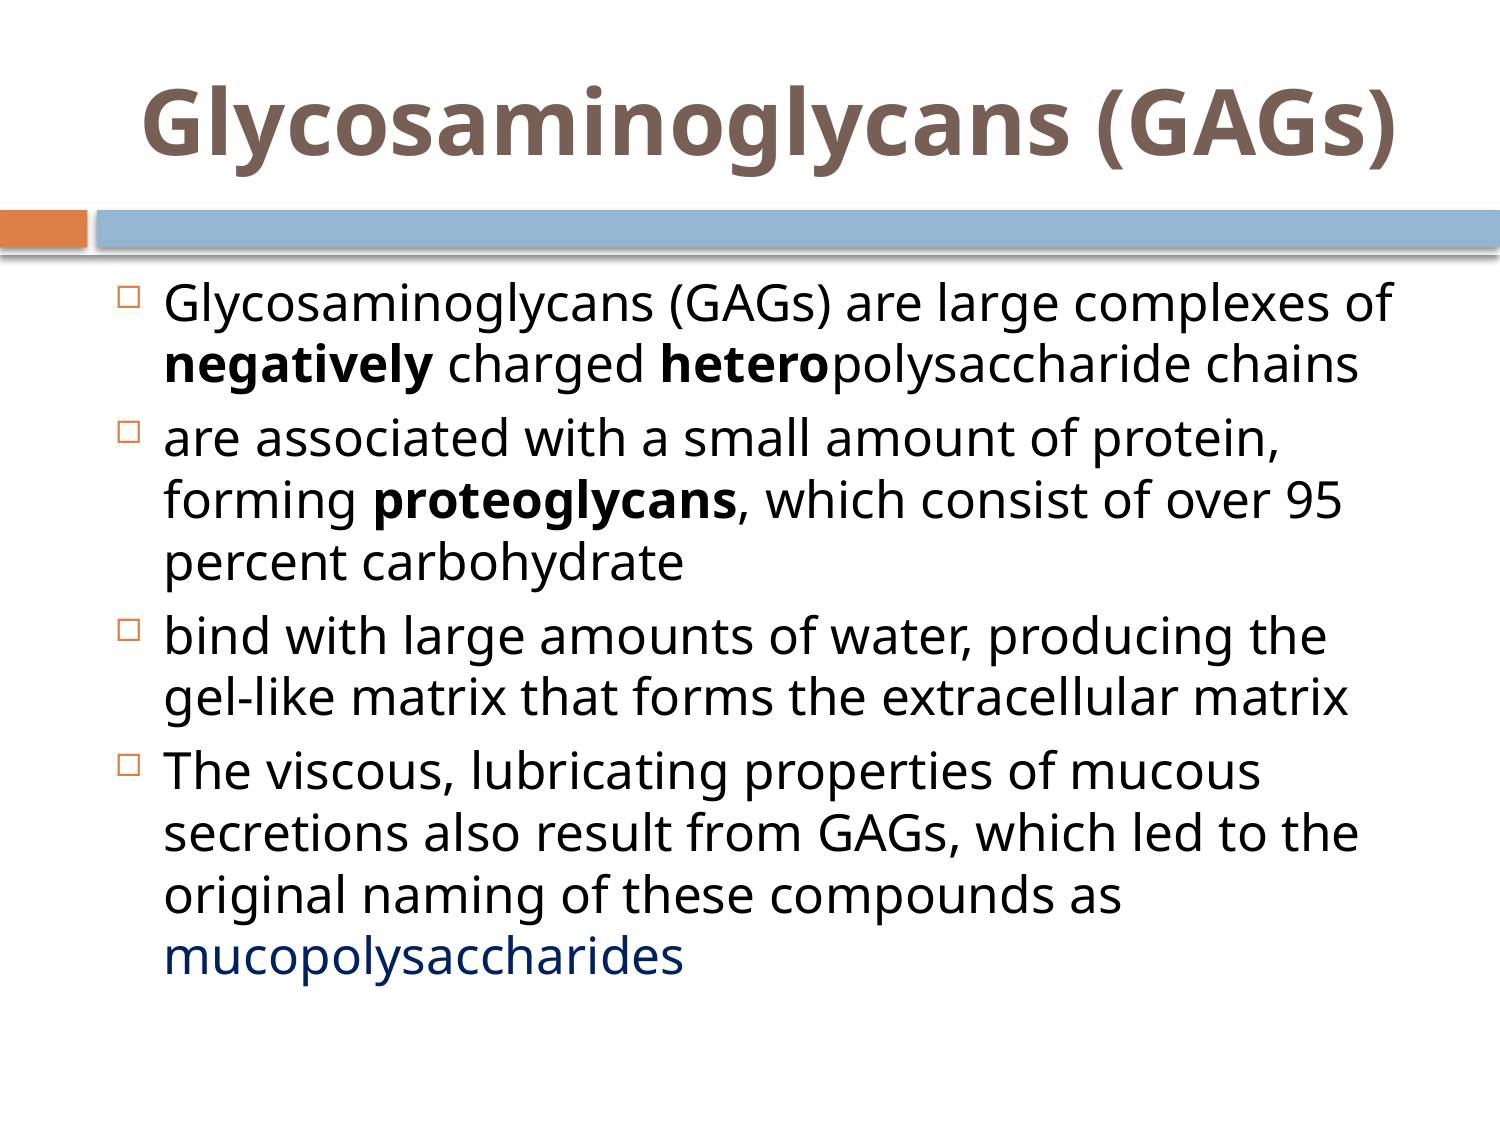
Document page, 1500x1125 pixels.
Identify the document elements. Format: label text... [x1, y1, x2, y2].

list Glycosaminoglycans (GAGs) are large complexes of negatively charged heteropolysaccharide chains are associated with a small amount of protein, forming proteoglycans, which consist of over 95 percent carbohydrate bind with large amounts of water, producing the gel-like matrix that forms the extracellular matrix The viscous, lubricating properties of mucous secretions also result from GAGs, which led to the original naming of these compounds as mucopolysaccharides [100, 262, 1438, 1000]
title Glycosaminoglycans (GAGs) [100, 37, 1438, 200]
